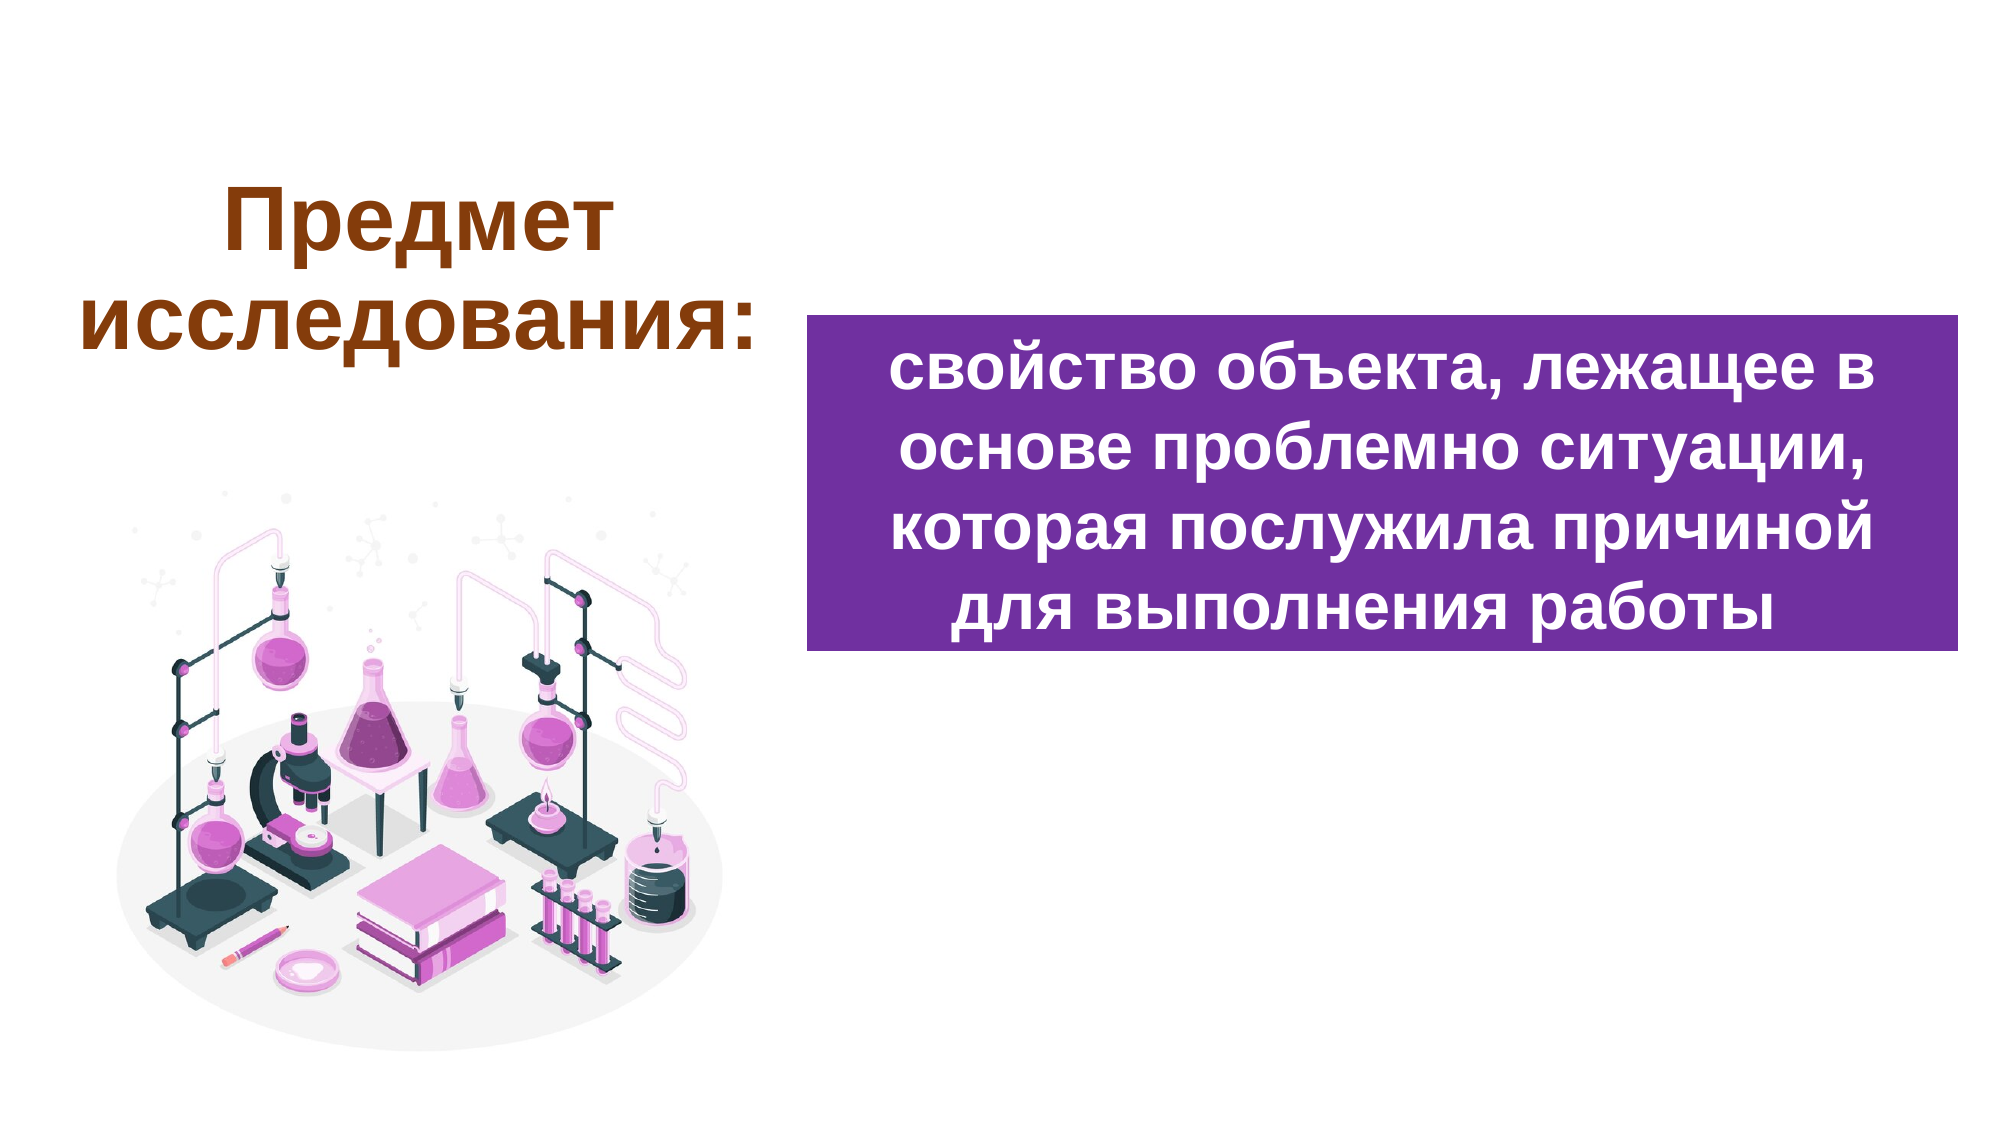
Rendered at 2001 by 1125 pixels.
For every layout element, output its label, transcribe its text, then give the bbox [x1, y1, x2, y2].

text_box свойство объекта, лежащее в основе проблемно ситуации, которая послужила причиной для выполнения работы [807, 315, 1958, 651]
text_box Предмет исследования: [41, 74, 797, 466]
picture [104, 446, 735, 1077]
